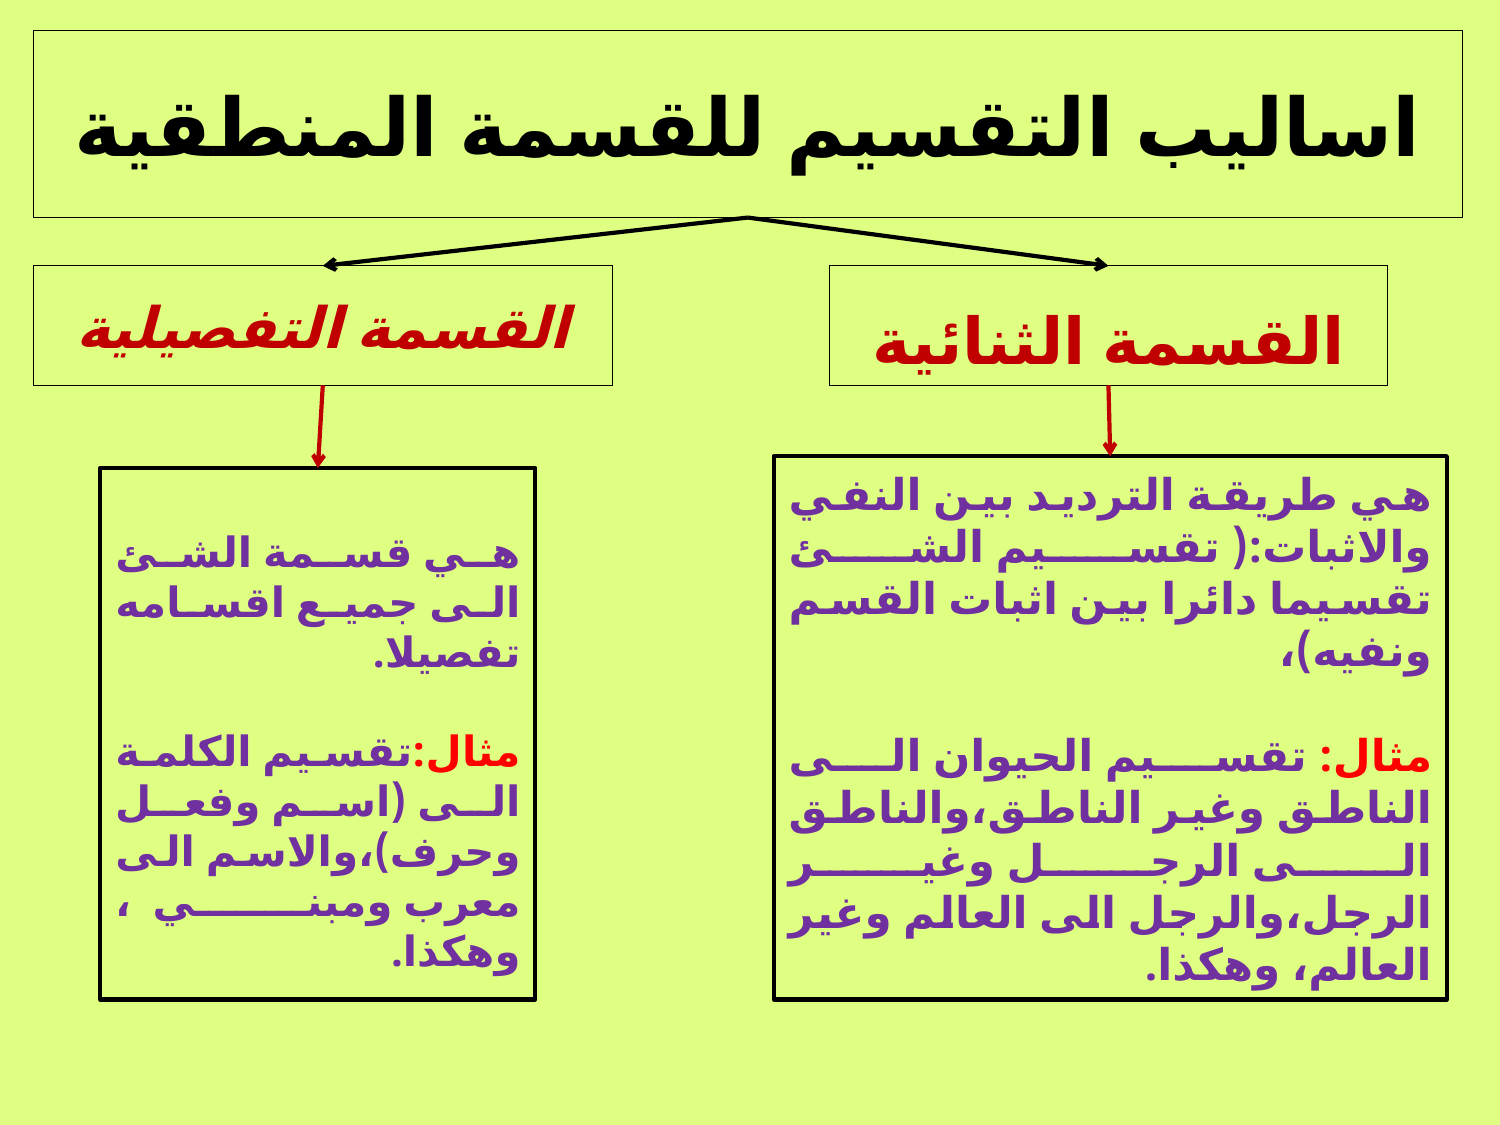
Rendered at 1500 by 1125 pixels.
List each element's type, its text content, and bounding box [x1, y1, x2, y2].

text_box القسمة الثنائية [829, 265, 1388, 386]
text_box اساليب التقسيم للقسمة المنطقية [33, 30, 1463, 218]
text_box هي قسمة الشئ الى جميع اقسامه تفصيلا. مثال:تقسيم الكلمة الى (اسم وفعل وحرف)،والاسم الى معرب ومبني ، وهكذا. [100, 468, 536, 1000]
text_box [322, 217, 745, 266]
text_box القسمة التفصيلية [33, 265, 613, 386]
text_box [747, 217, 1109, 266]
text_box هي طريقة الترديد بين النفي والاثبات:( تقسيم الشئ تقسيما دائرا بين اثبات القسم ونفيه)، مثال: تقسيم الحيوان الى الناطق وغير الناطق،والناطق الى الرجل وغير الرجل،والرجل الى العالم وغير العالم، وهكذا. [773, 456, 1447, 1000]
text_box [317, 385, 324, 469]
